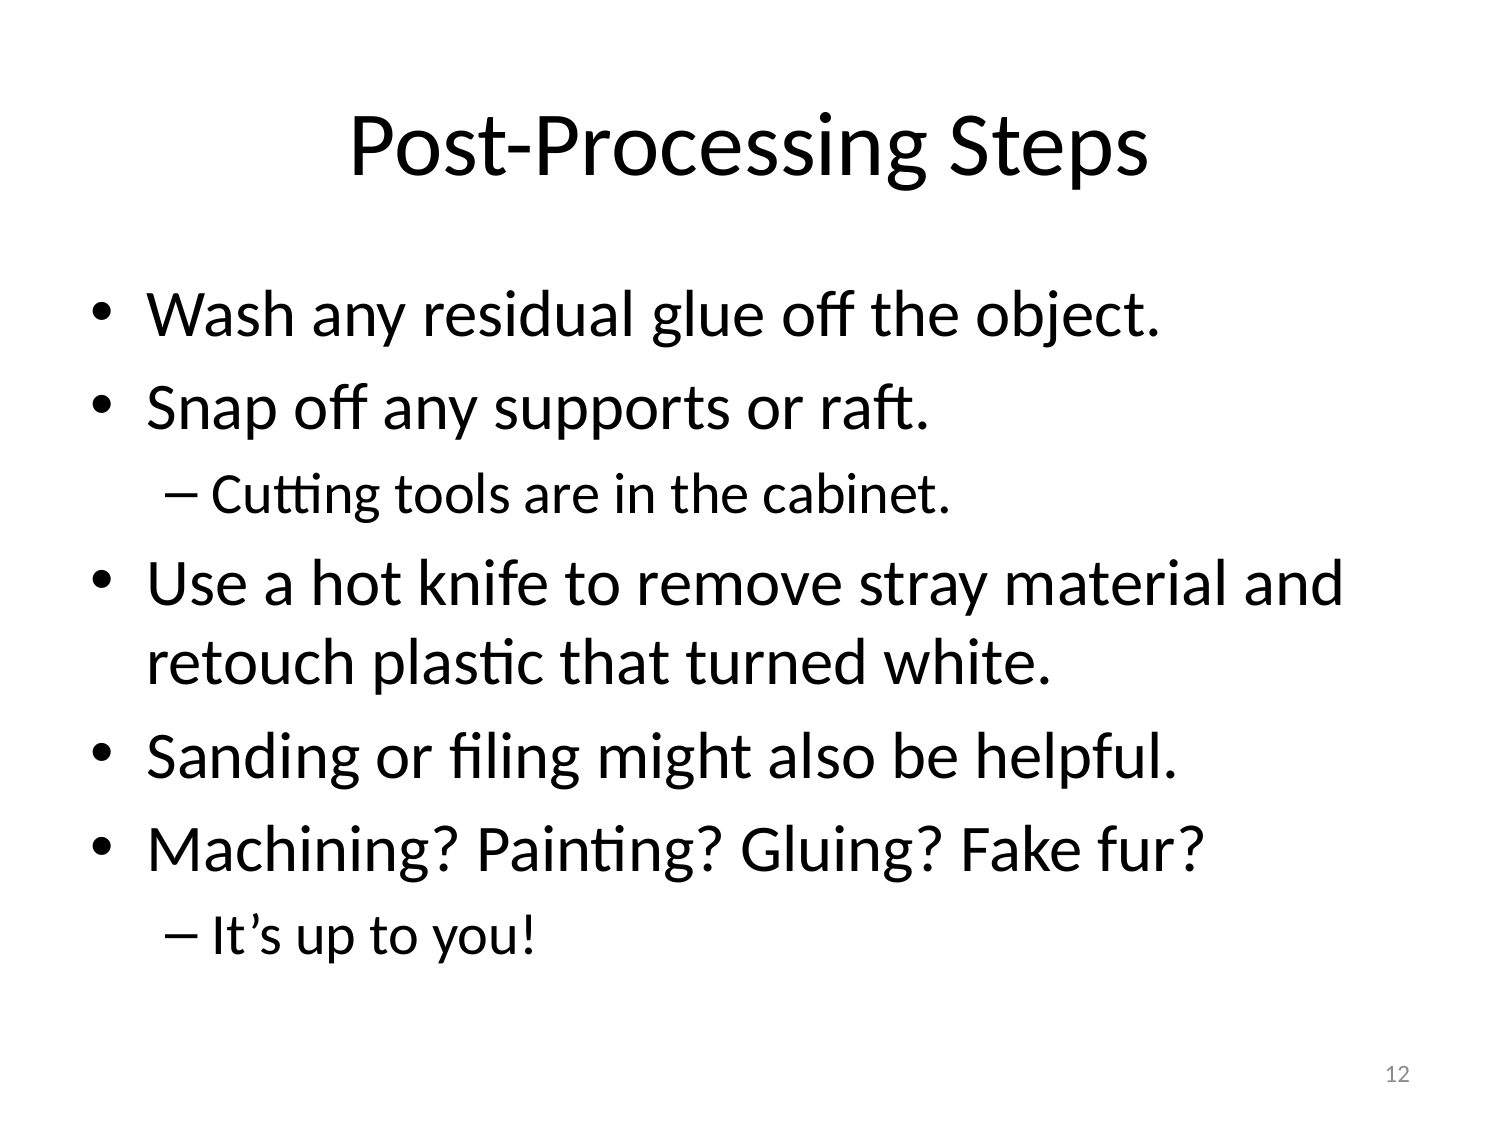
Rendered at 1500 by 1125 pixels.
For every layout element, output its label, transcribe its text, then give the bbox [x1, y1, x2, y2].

list Wash any residual glue off the object. Snap off any supports or raft. Cutting tools are in the cabinet. Use a hot knife to remove stray material and retouch plastic that turned white. Sanding or filing might also be helpful. Machining? Painting? Gluing? Fake fur? It’s up to you! [75, 262, 1425, 1005]
title Post-Processing Steps [75, 45, 1425, 233]
slide_number 12 [1074, 1042, 1425, 1103]
